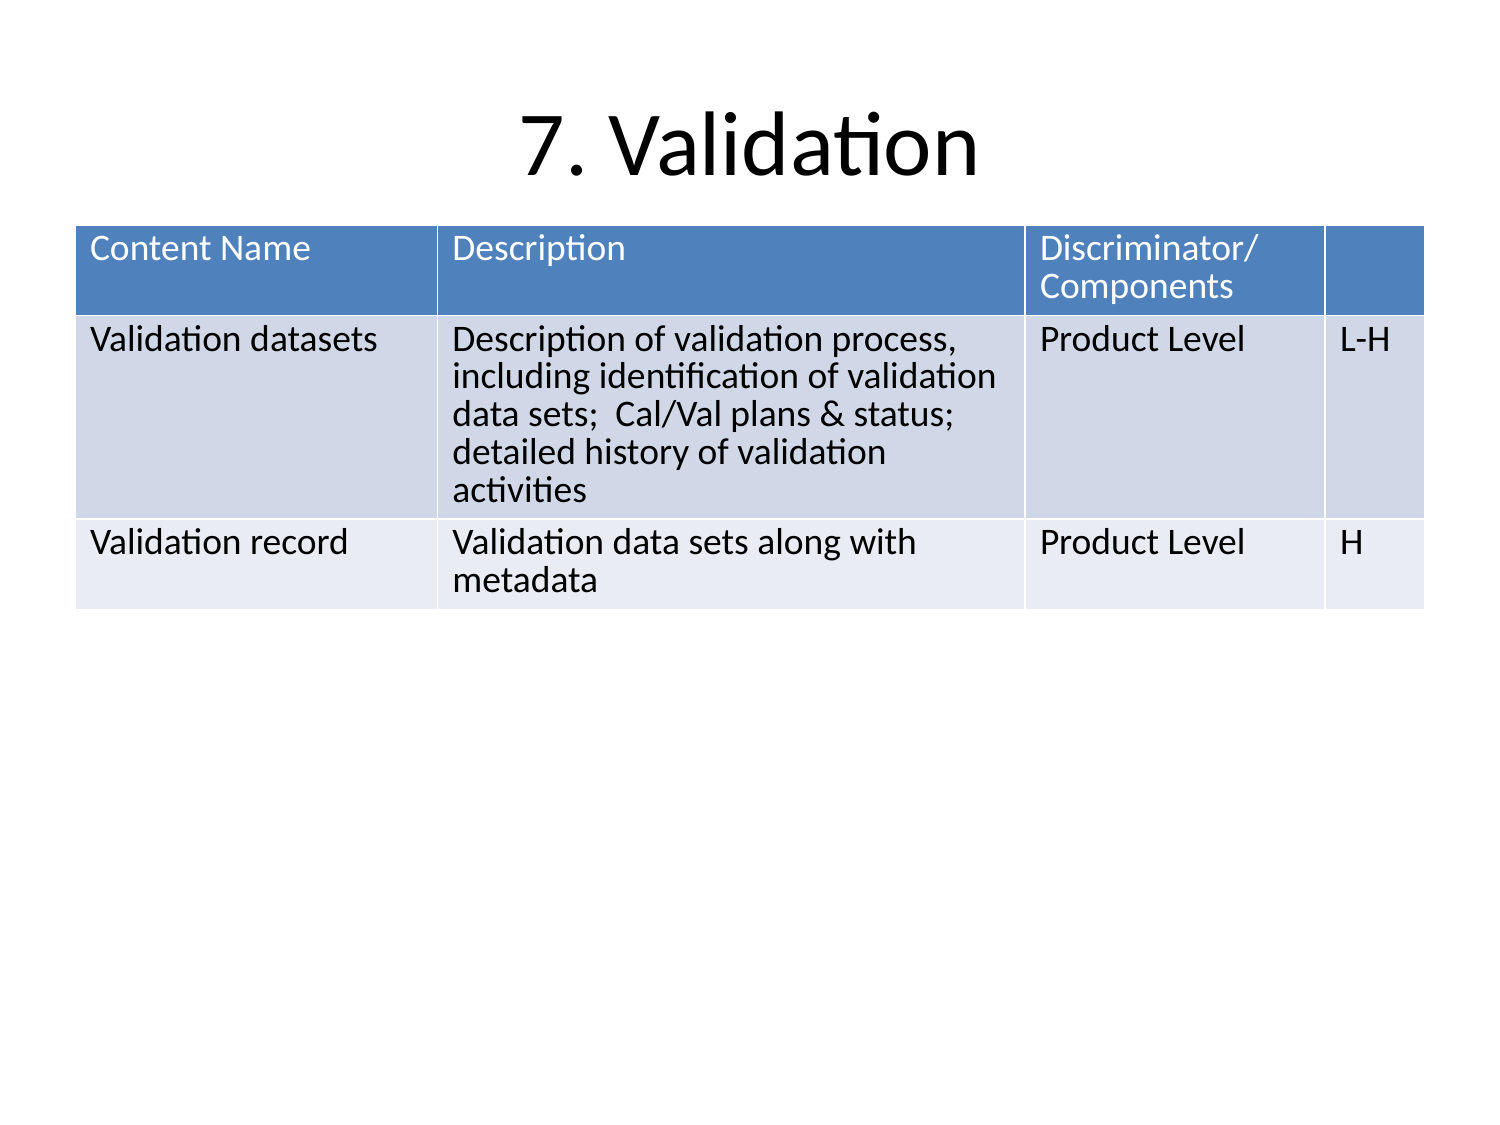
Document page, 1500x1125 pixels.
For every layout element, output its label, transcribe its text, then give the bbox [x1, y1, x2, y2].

table_cell Validation data sets along with metadata [438, 520, 1024, 609]
table_cell Validation record [76, 520, 437, 609]
title 7. Validation [74, 44, 1426, 224]
table_cell Validation datasets [76, 316, 437, 518]
table_header Description [438, 226, 1024, 315]
table_cell Product Level [1026, 316, 1324, 518]
table_header [1326, 226, 1424, 315]
table_header Content Name [76, 226, 437, 315]
table_cell L-H [1326, 316, 1424, 518]
table_cell H [1326, 520, 1424, 609]
table_header Discriminator/ Components [1026, 226, 1324, 315]
table_cell Product Level [1026, 520, 1324, 609]
table_cell Description of validation process, including identification of validation data sets; Cal/Val plans & status; detailed history of validation activities [438, 316, 1024, 518]
